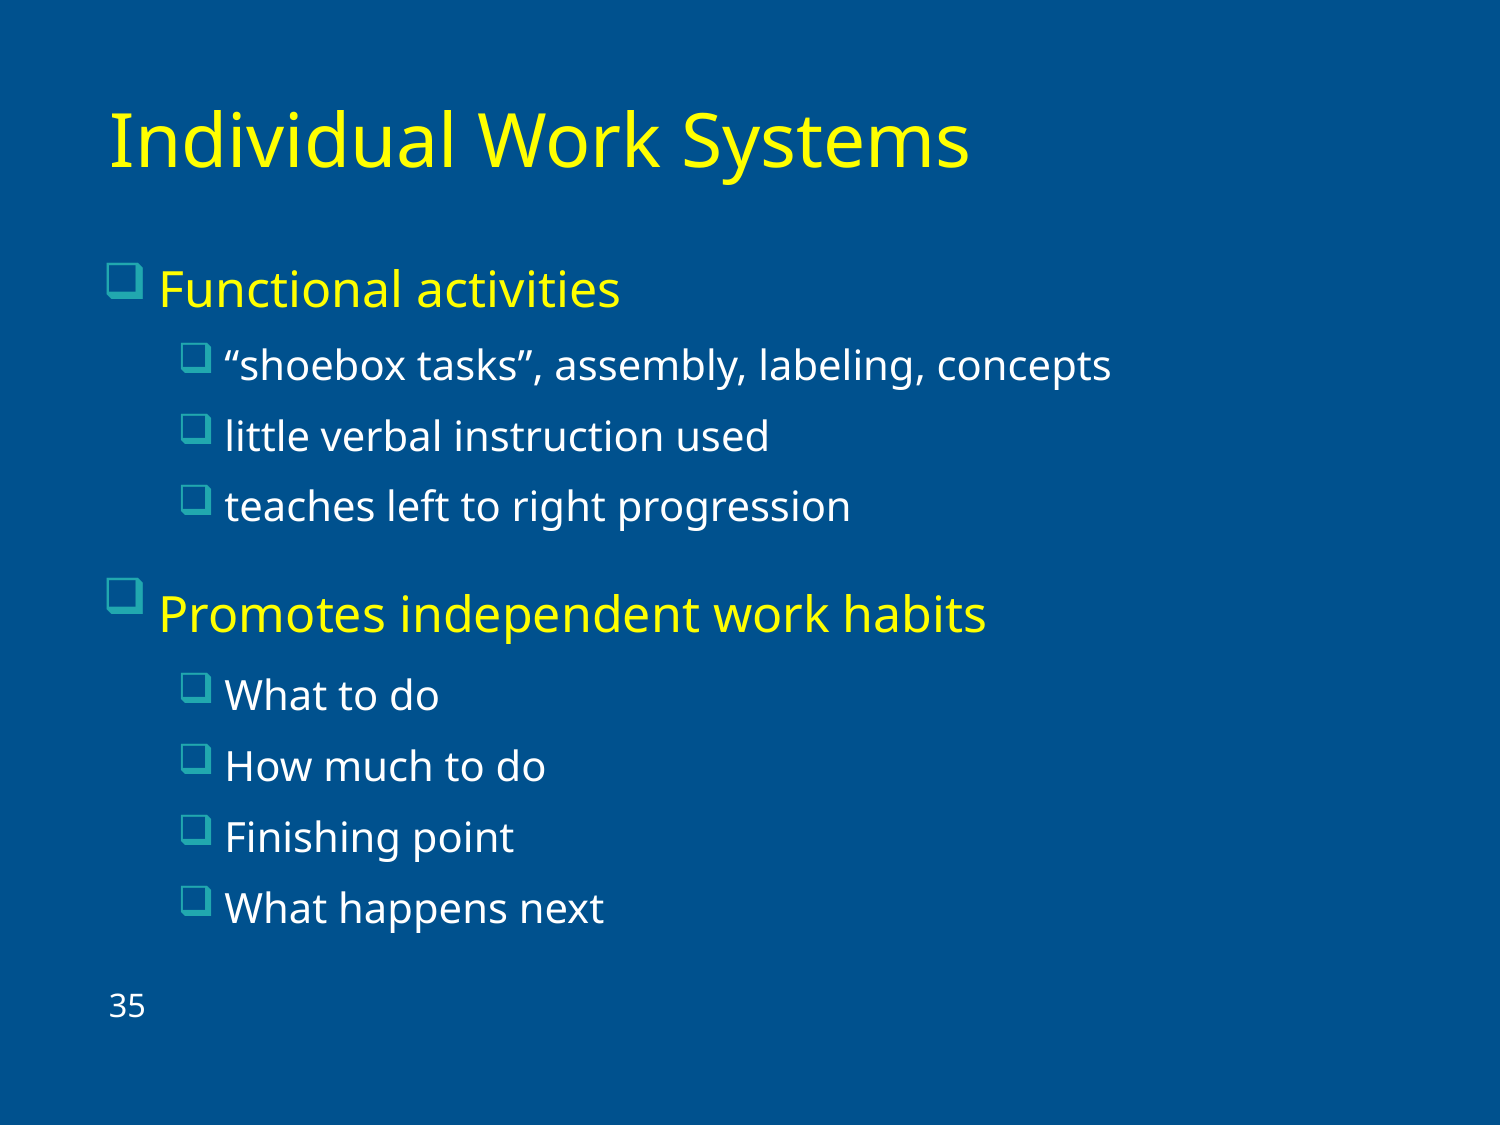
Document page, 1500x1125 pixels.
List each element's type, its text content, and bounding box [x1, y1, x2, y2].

slide_number 35 [93, 976, 194, 1037]
title Individual Work Systems [75, 62, 1425, 213]
list Functional activities “shoebox tasks”, assembly, labeling, concepts little verbal instruction used teaches left to right progression Promotes independent work habits What to do How much to do Finishing point What happens next [87, 249, 1438, 1038]
